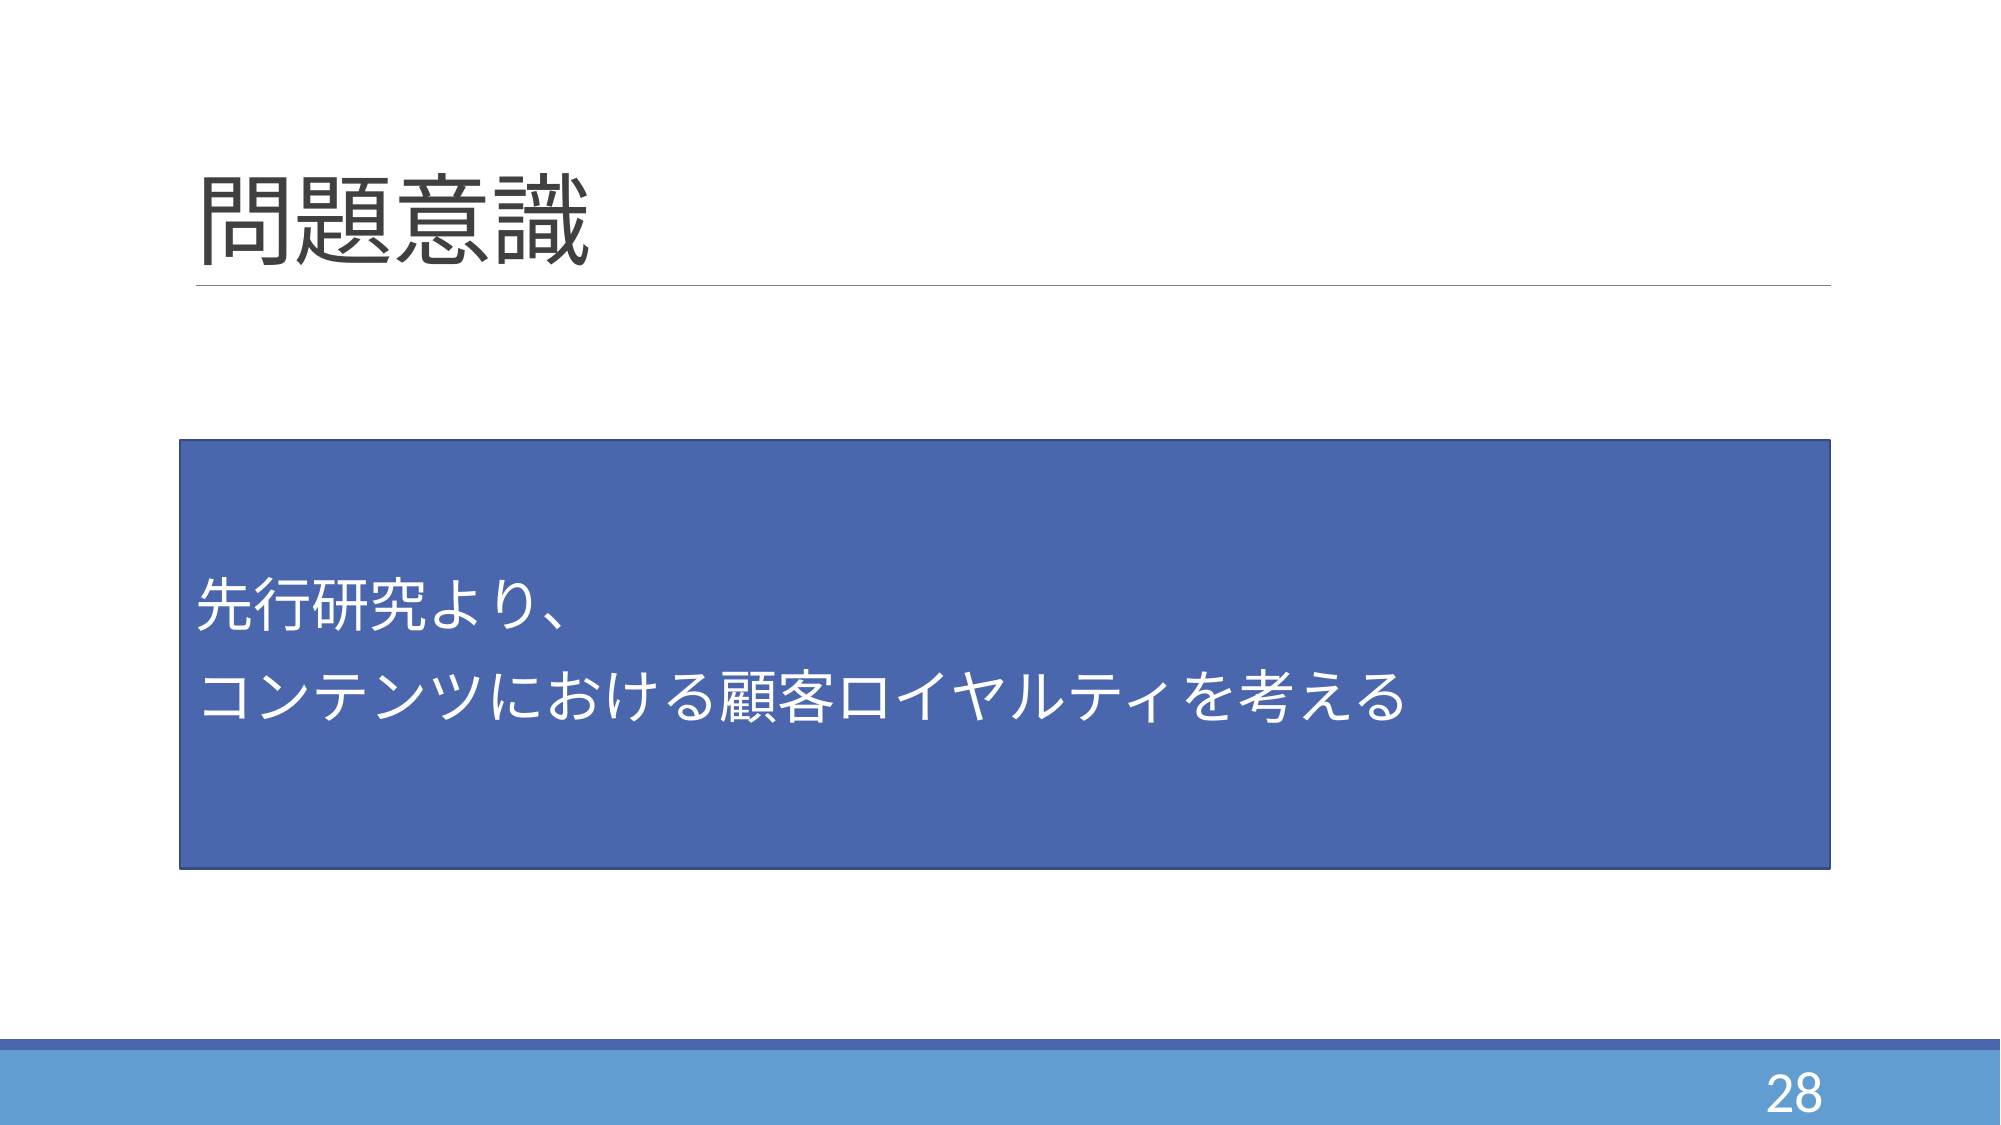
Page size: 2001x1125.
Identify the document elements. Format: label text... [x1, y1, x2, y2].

slide_number 28 [1624, 1059, 1840, 1120]
title 問題意識 [180, 47, 1830, 285]
list 先行研究より、 コンテンツにおける顧客ロイヤルティを考える [179, 439, 1831, 870]
